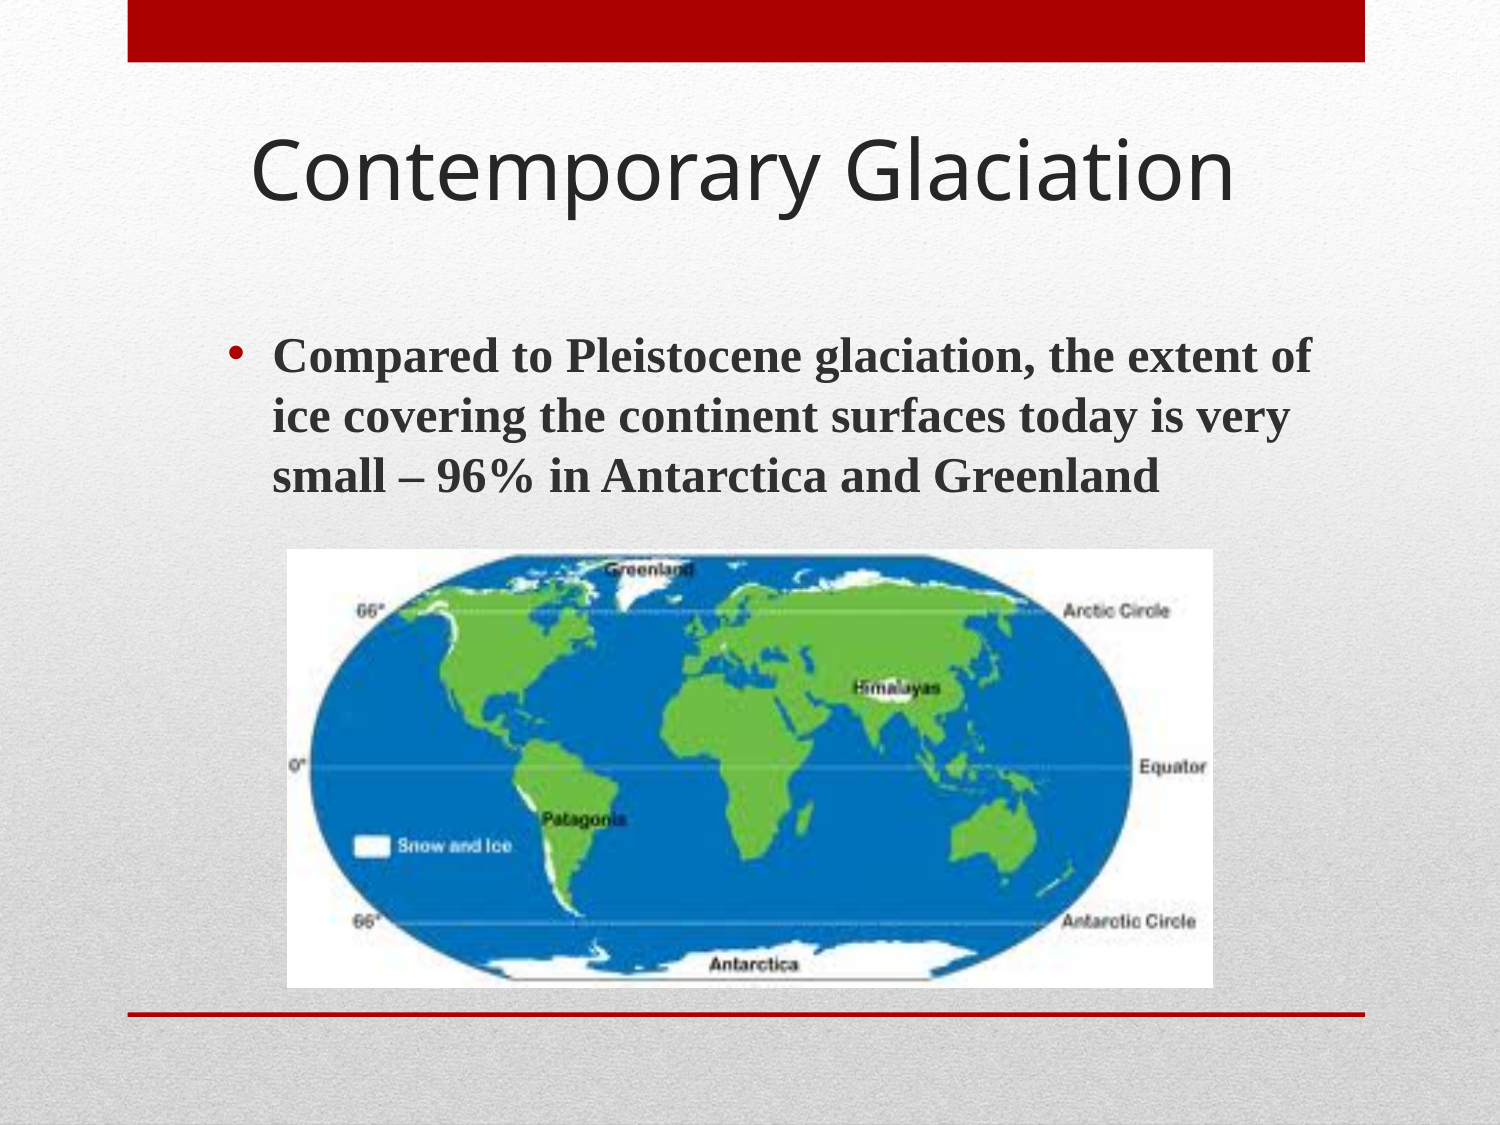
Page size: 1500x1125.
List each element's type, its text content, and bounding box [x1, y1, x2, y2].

title Contemporary Glaciation [174, 37, 1313, 225]
list Compared to Pleistocene glaciation, the extent of ice covering the continent surfaces today is very small – 96% in Antarctica and Greenland [212, 249, 1338, 575]
picture [286, 549, 1214, 989]
